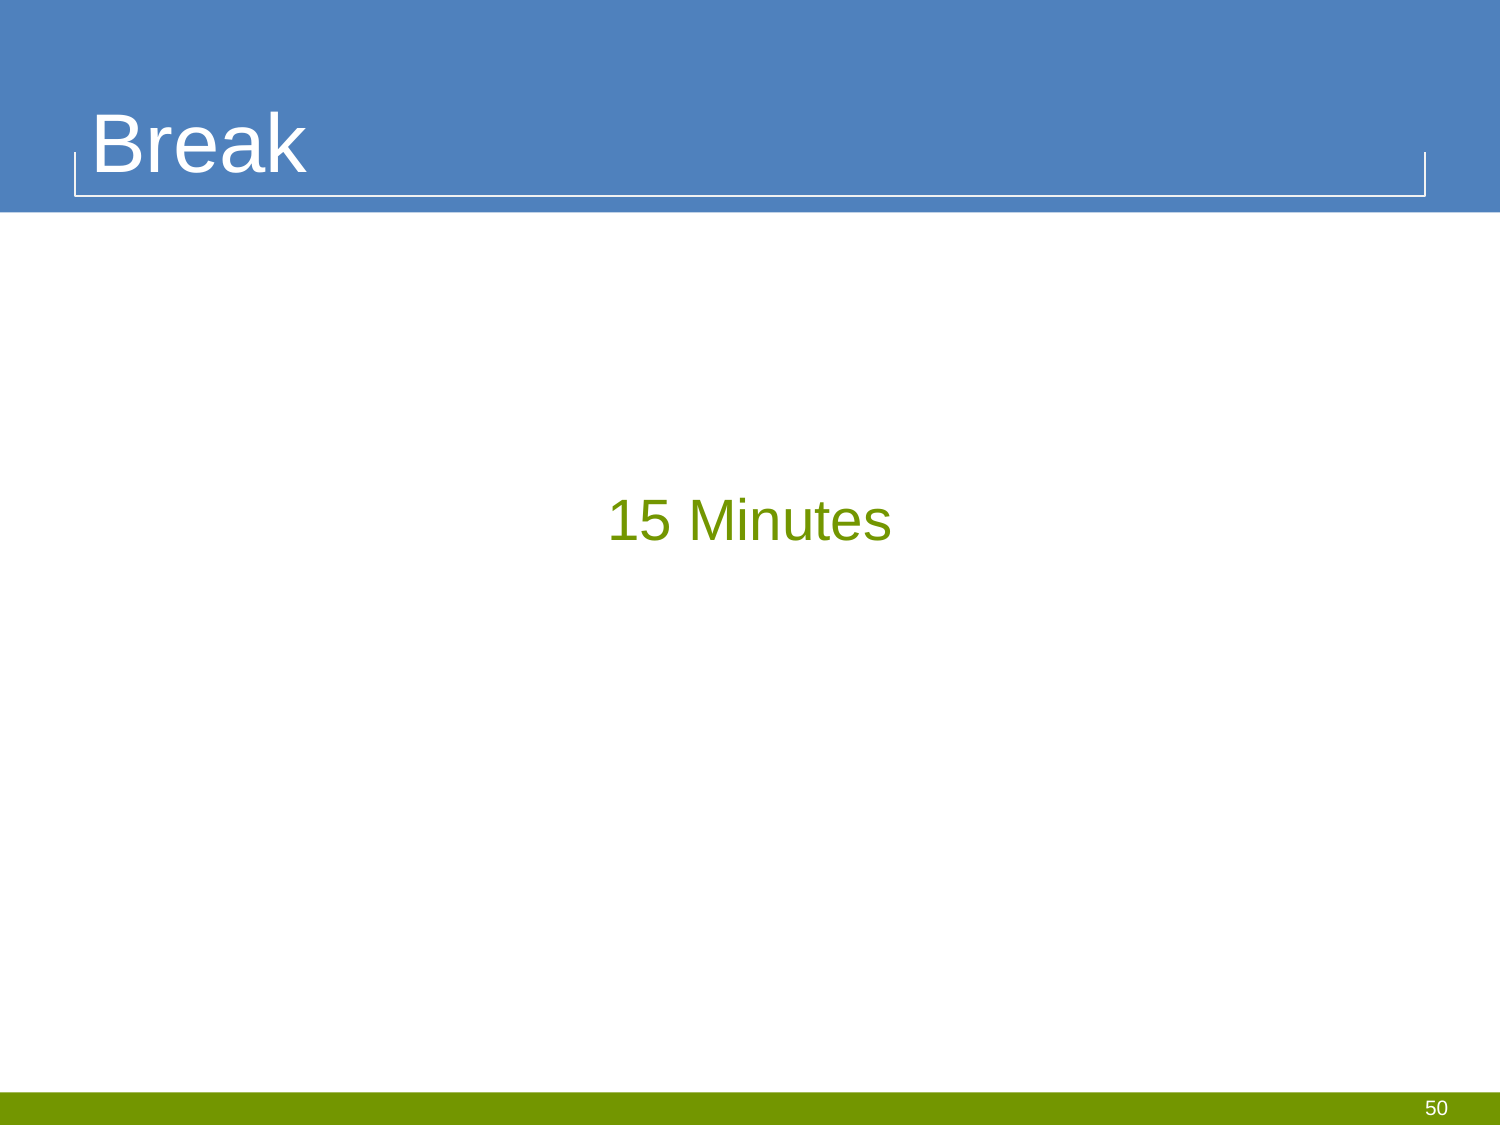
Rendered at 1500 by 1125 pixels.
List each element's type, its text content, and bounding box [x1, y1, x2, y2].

list 15 Minutes [74, 474, 1426, 1006]
title Break [74, 44, 1426, 233]
